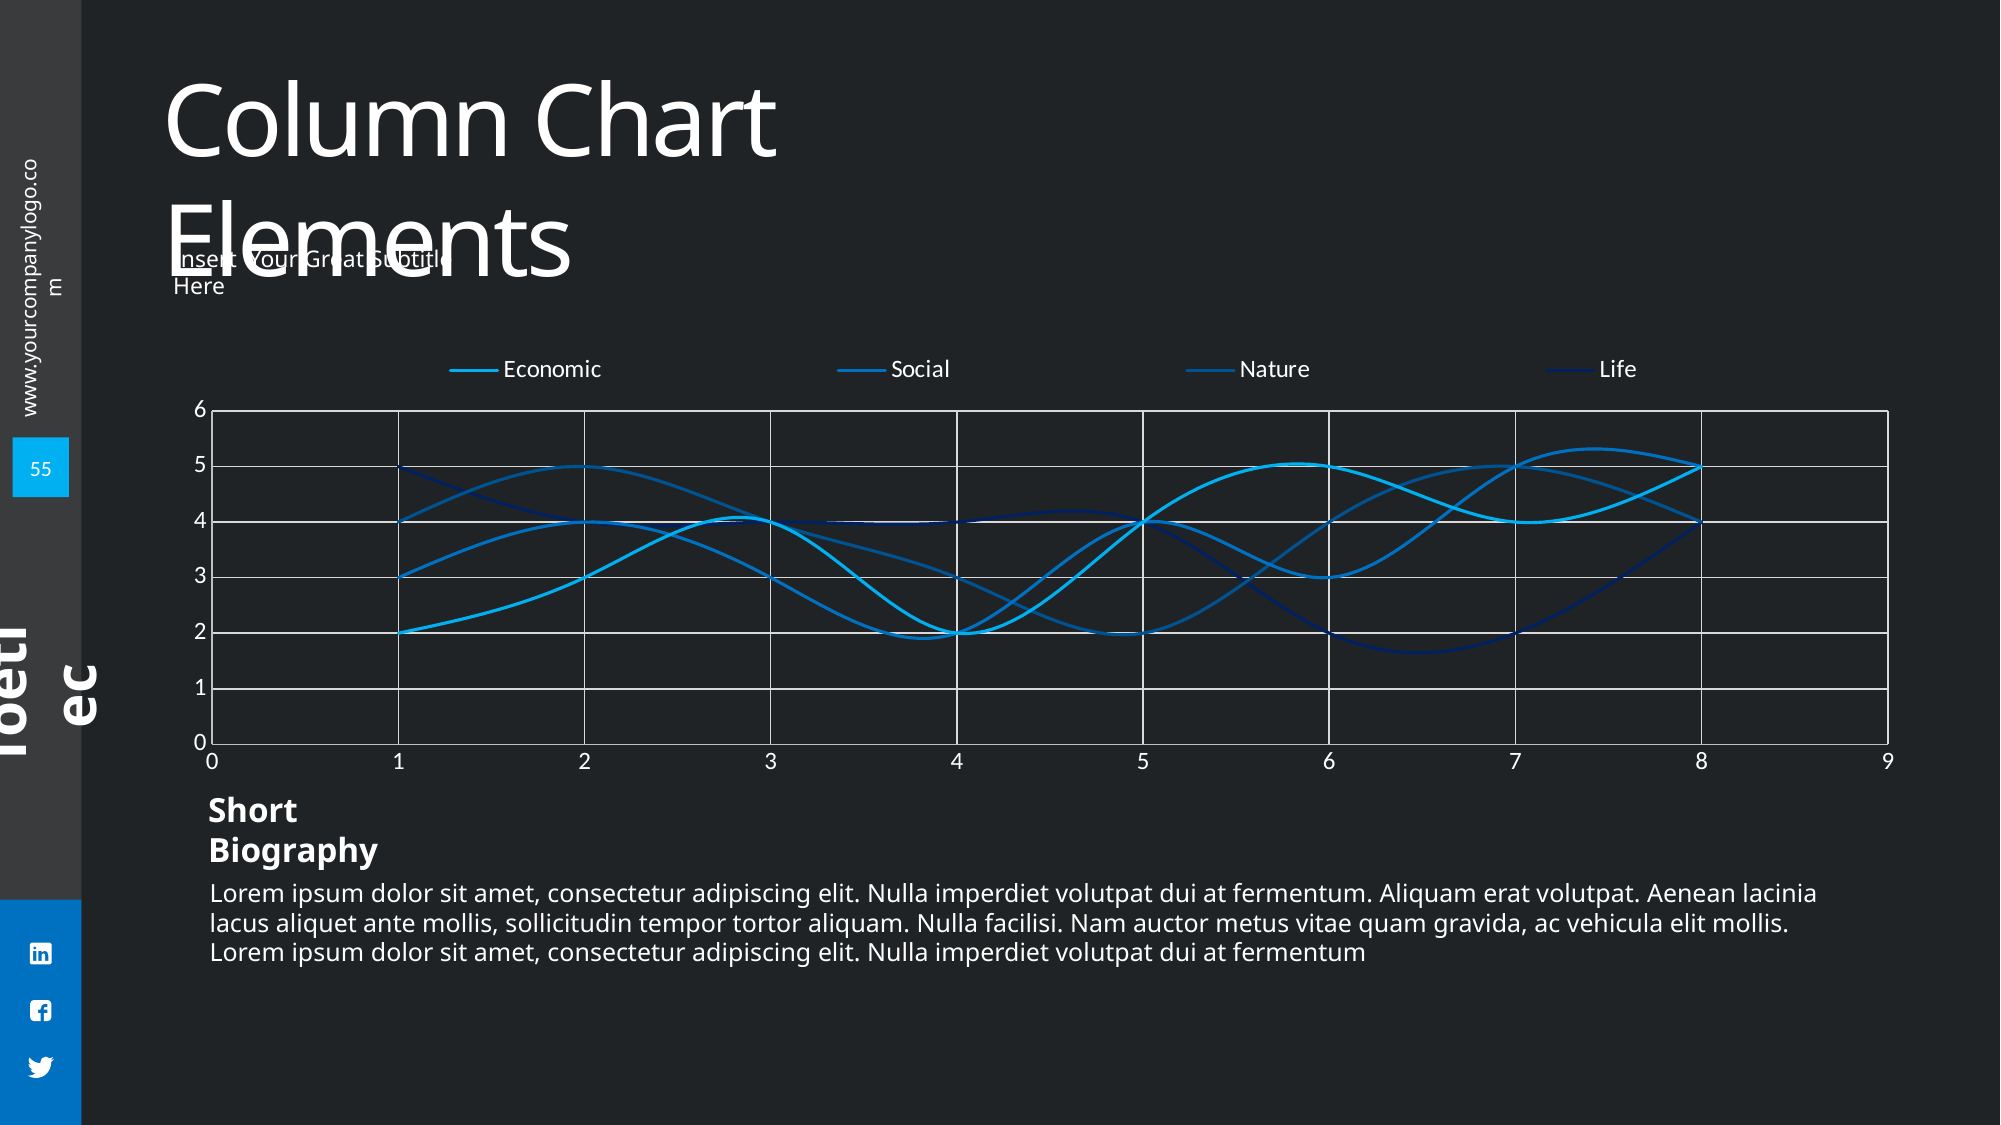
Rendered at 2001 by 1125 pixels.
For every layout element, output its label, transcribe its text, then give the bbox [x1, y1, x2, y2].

text_box Insert Your Great Subtitle Here [158, 237, 512, 307]
text_box Short Biography [193, 795, 478, 863]
slide_number 55 [12, 437, 69, 498]
chart [158, 341, 1930, 785]
text_box Column Chart Elements [147, 116, 987, 236]
text_box Lorem ipsum dolor sit amet, consectetur adipiscing elit. Nulla imperdiet volutpat dui at fermentum. Aliquam erat volutpat. Aenean lacinia lacus aliquet ante mollis, sollicitudin tempor tortor aliquam. Nulla facilisi. Nam auctor metus vitae quam gravida, ac vehicula elit mollis. Lorem ipsum dolor sit amet, consectetur adipiscing elit. Nulla imperdiet volutpat dui at fermentum [194, 869, 1873, 975]
